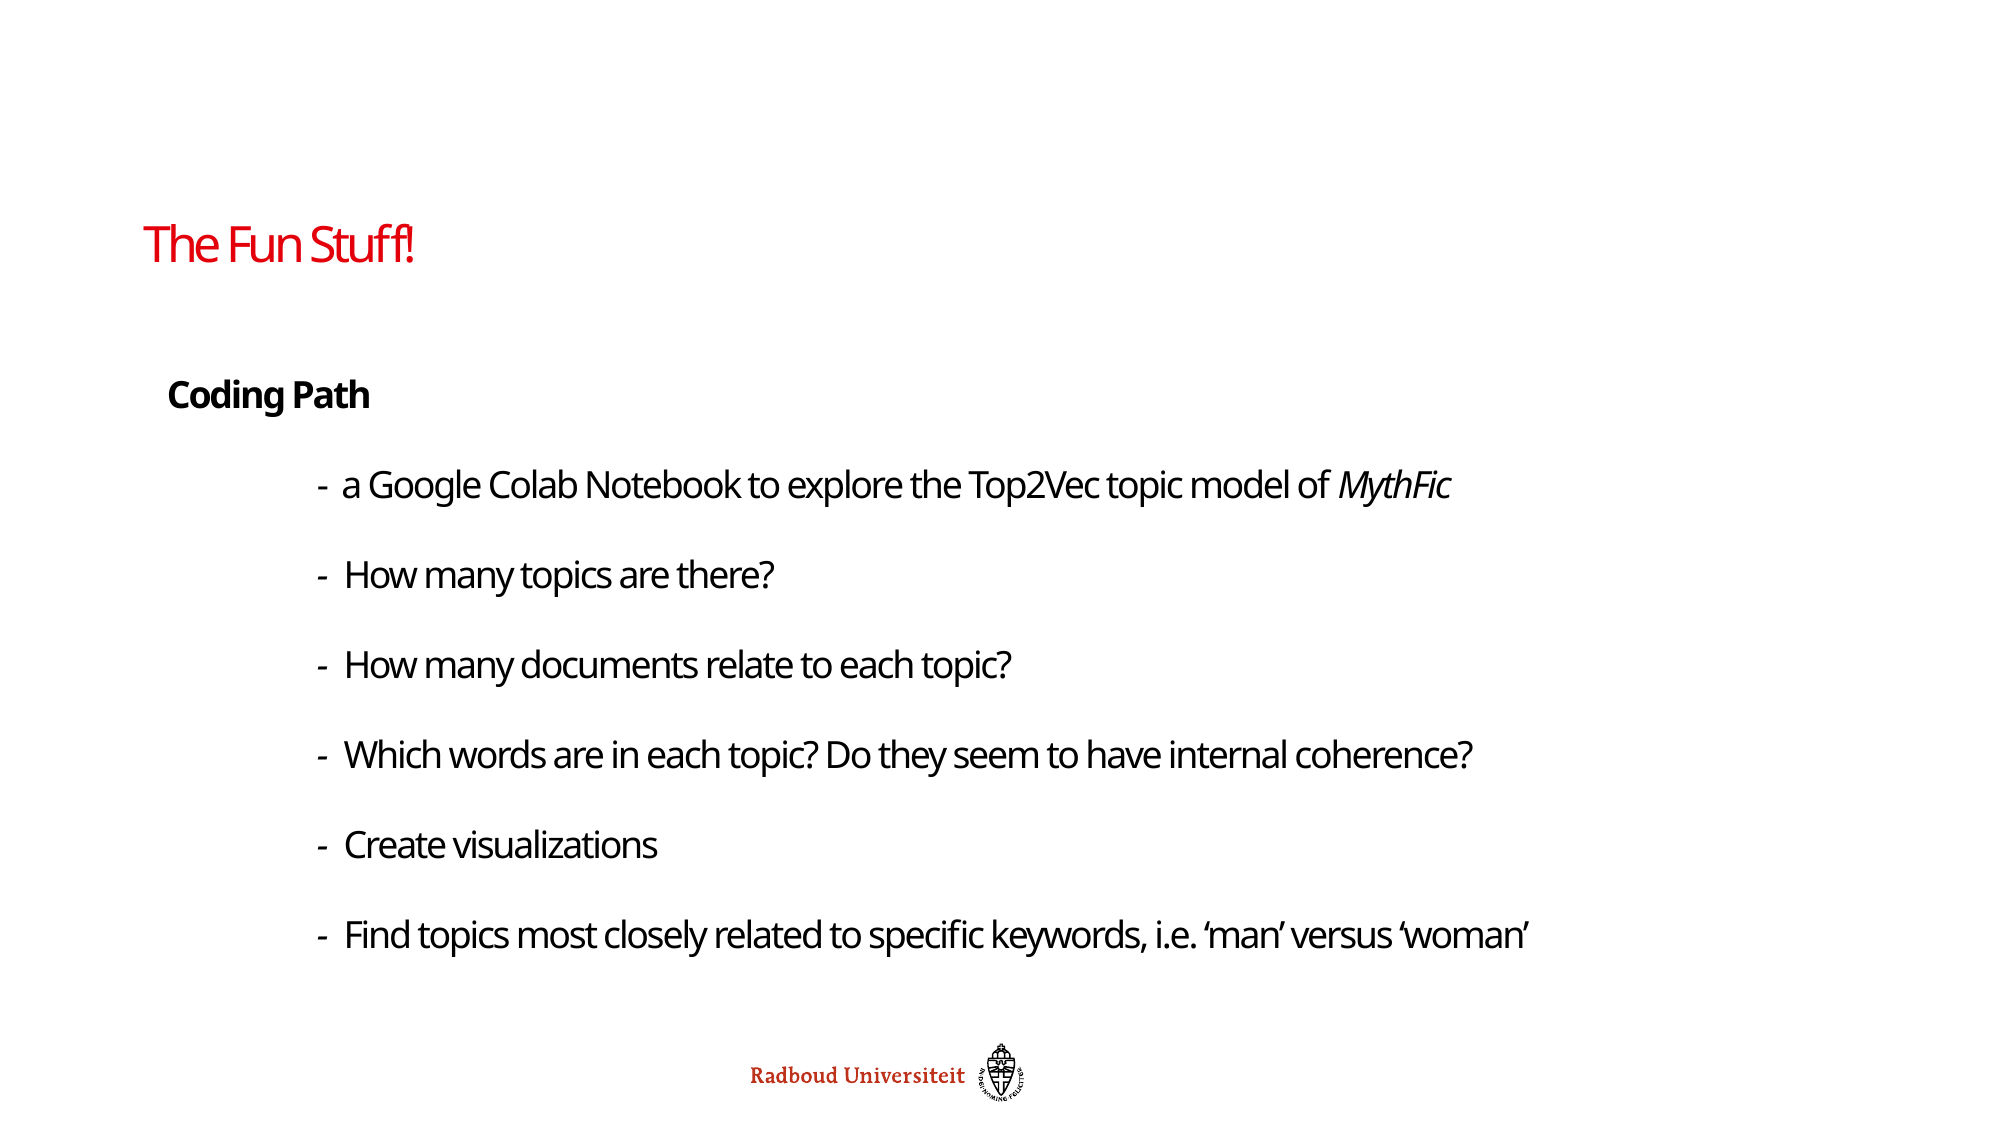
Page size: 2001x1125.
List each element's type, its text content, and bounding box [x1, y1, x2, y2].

title The Fun Stuff! [143, 152, 1857, 271]
list Coding Path - a Google Colab Notebook to explore the Top2Vec topic model of MythFic - How many topics are there? - How many documents relate to each topic? - Which words are in each topic? Do they seem to have internal coherence? - Create visualizations - Find topics most closely related to specific keywords, i.e. ‘man’ versus ‘woman’ [166, 326, 1857, 973]
